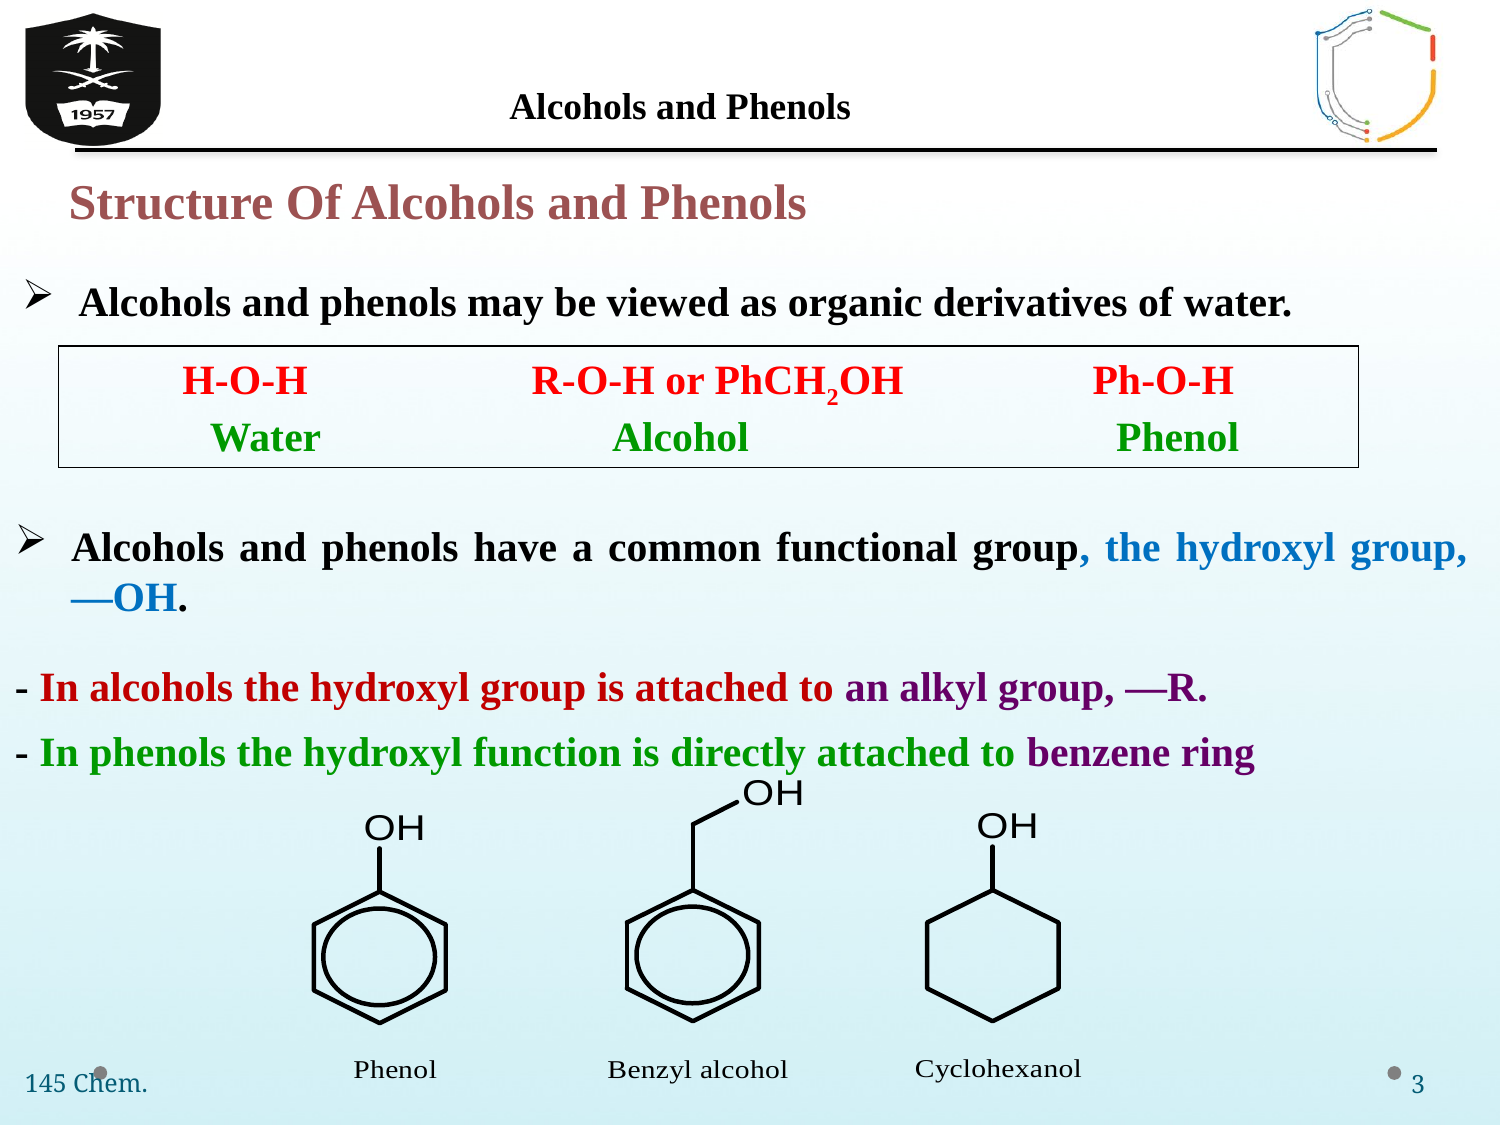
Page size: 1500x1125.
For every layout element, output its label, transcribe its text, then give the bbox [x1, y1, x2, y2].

text_box Alcohols and phenols have a common functional group, the hydroxyl group, —OH. [0, 512, 1483, 628]
text_box Alcohols and phenols may be viewed as organic derivatives of water. [7, 266, 1483, 332]
text_box 3 [1299, 1042, 1425, 1103]
text_box H-O-H R-O-H or PhCH2OH Ph-O-H Water Alcohol Phenol [58, 345, 1359, 468]
text_box 145 Chem. [24, 1037, 575, 1098]
text_box - In alcohols the hydroxyl group is attached to an alkyl group, —R. - In phenols the hydroxyl function is directly attached to benzene ring [0, 637, 1450, 783]
picture [0, 0, 1500, 1125]
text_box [306, 777, 1083, 1086]
text_box Structure Of Alcohols and Phenols [53, 162, 822, 238]
text_box Alcohols and Phenols [494, 74, 866, 135]
